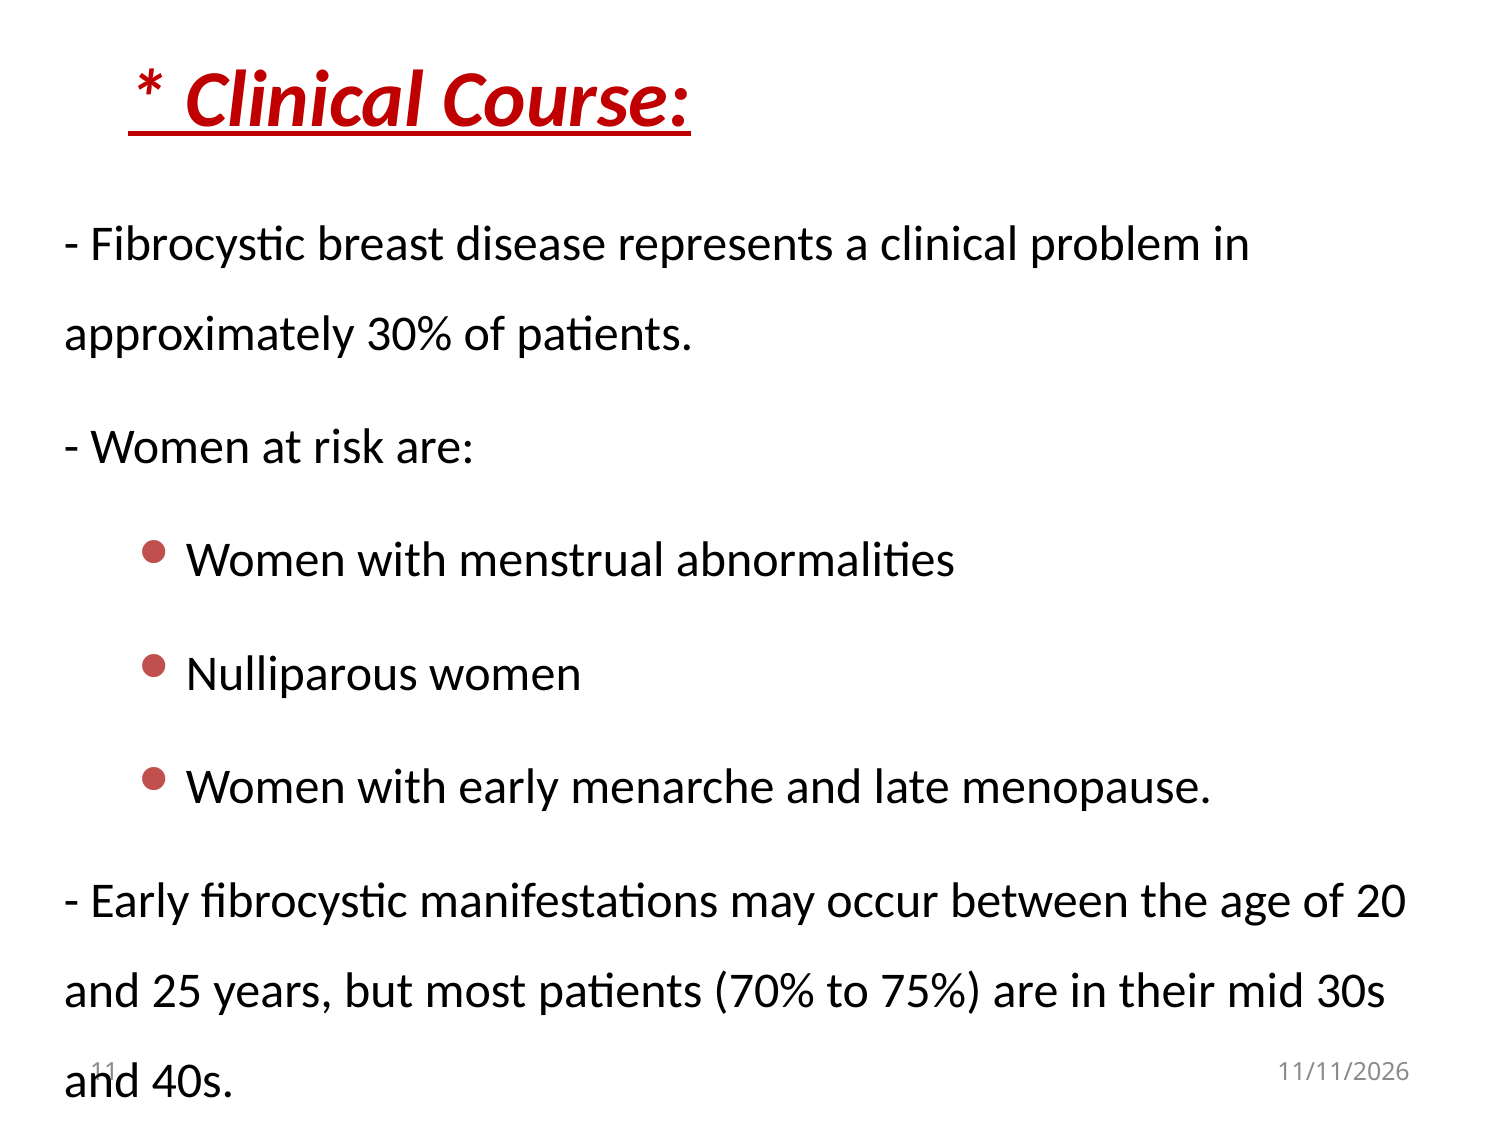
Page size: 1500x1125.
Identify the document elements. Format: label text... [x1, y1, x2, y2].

slide_number 11 [75, 1042, 425, 1103]
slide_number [1074, 1042, 1425, 1103]
title * Clinical Course: [112, 37, 1388, 150]
text_box - Fibrocystic breast disease represents a clinical problem in approximately 30% of patients. - Women at risk are: Women with menstrual abnormalities Nulliparous women Women with early menarche and late menopause. - Early fibrocystic manifestations may occur between the age of 20 and 25 years, but most patients (70% to 75%) are in their mid 30s and 40s. [49, 172, 1437, 1023]
